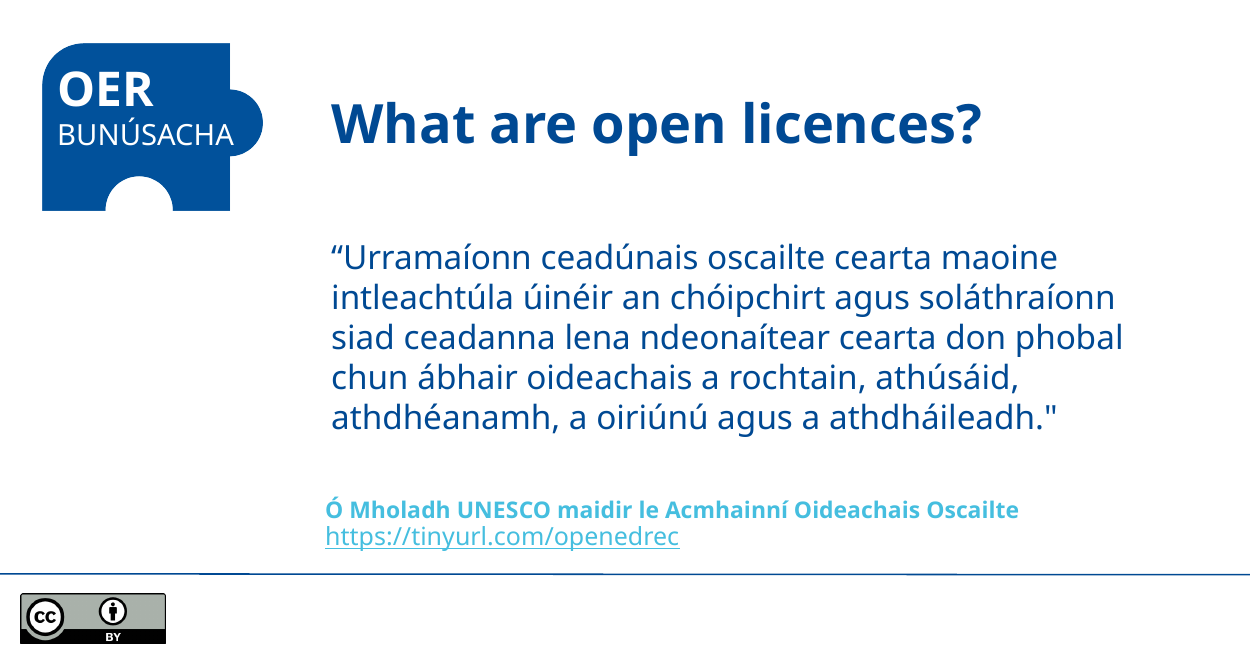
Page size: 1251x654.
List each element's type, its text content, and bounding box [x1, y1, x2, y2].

picture [20, 592, 166, 645]
text_box Ó Mholadh UNESCO maidir le Acmhainní Oideachais Oscailte [312, 482, 1250, 535]
text_box OER BUNÚSACHA [263, 44, 380, 167]
text_box [0, 582, 1250, 654]
text_box What are open licences? [380, 77, 1175, 167]
text_box https://tinyurl.com/openedrec [312, 508, 765, 567]
text_box “Urramaíonn ceadúnais oscailte cearta maoine intleachtúla úinéir an chóipchirt agus soláthraíonn siad ceadanna lena ndeonaítear cearta don phobal chun ábhair oideachais a rochtain, athúsáid, athdhéanamh, a oiriúnú agus a athdháileadh." [319, 223, 1157, 482]
picture [41, 43, 263, 212]
